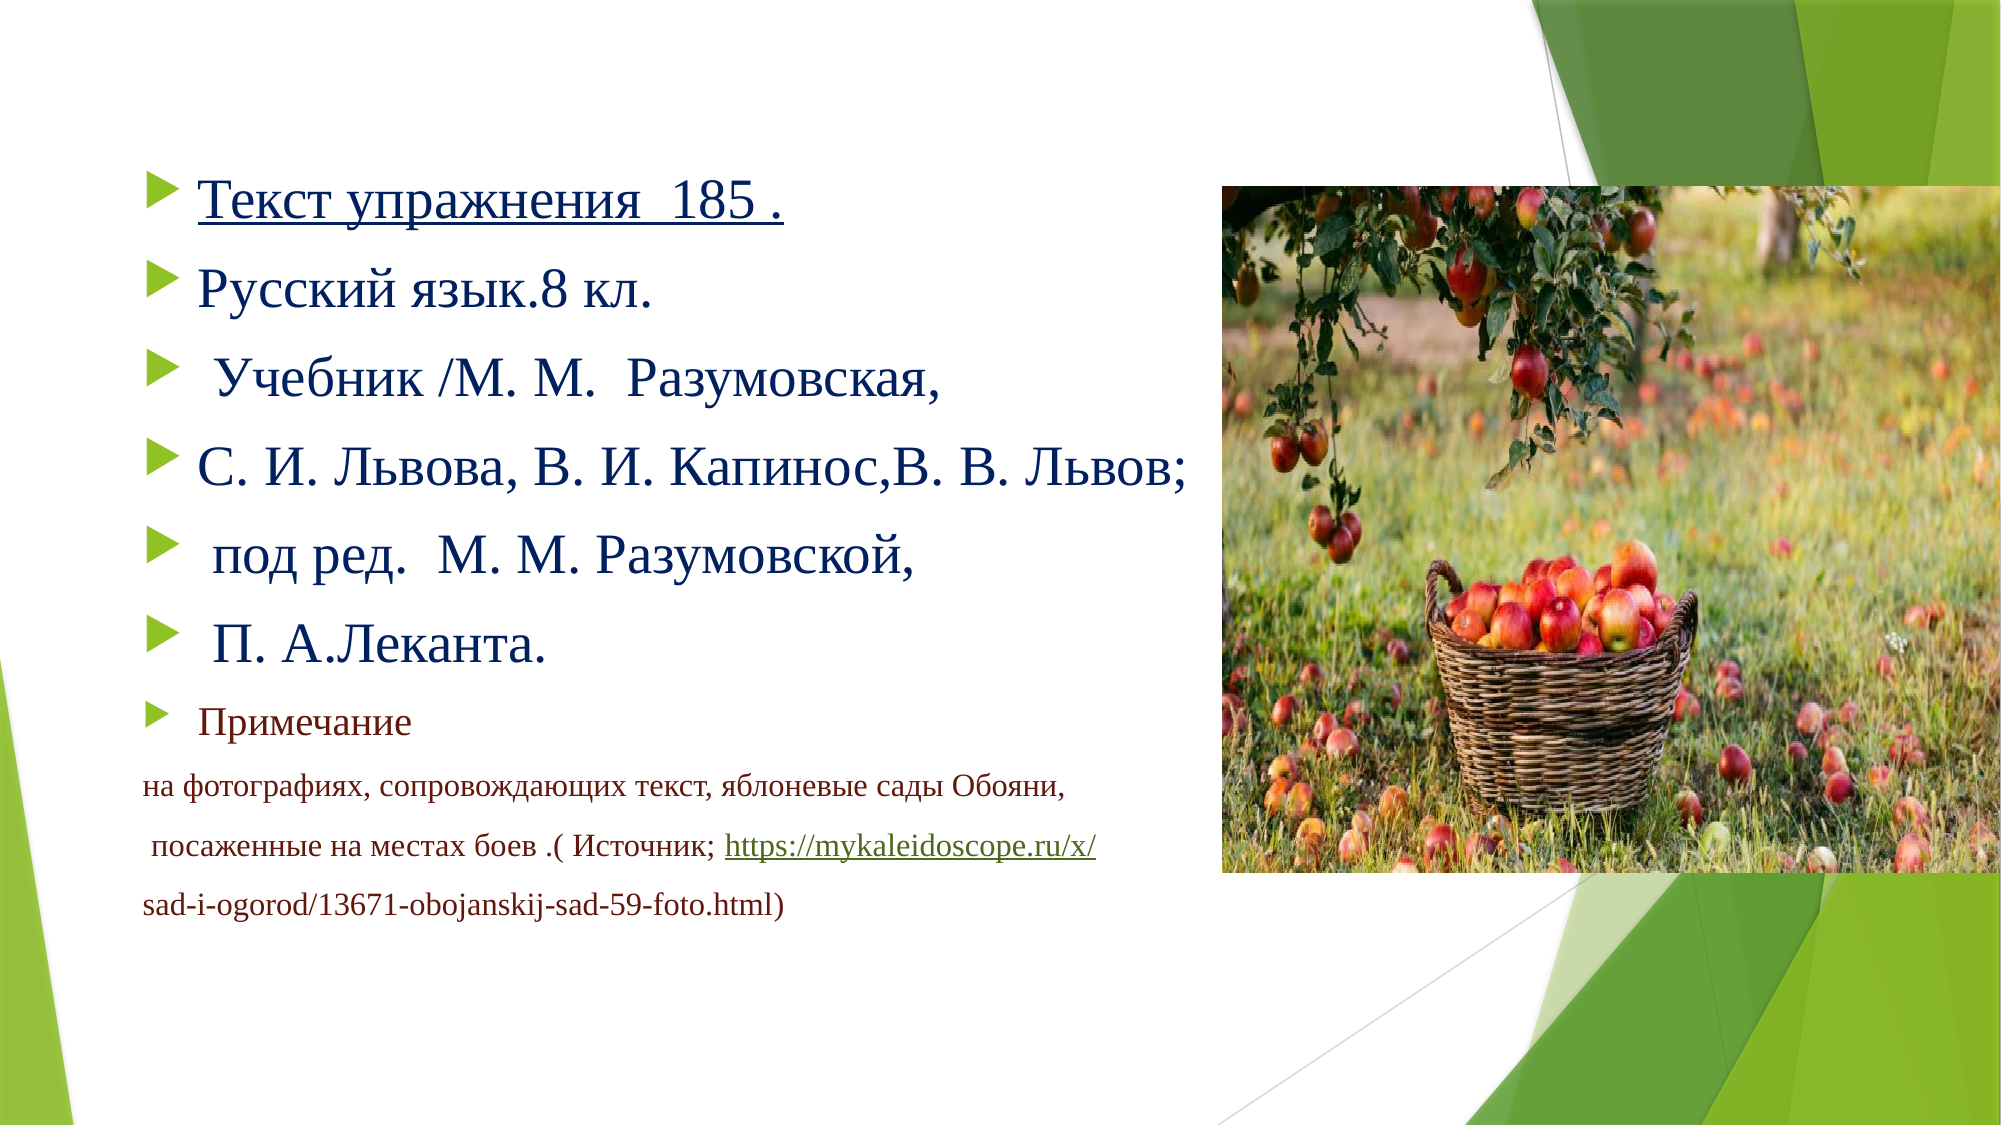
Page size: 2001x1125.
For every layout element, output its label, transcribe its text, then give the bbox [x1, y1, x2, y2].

list Текст упражнения 185 . Русский язык.8 кл. Учебник /М. М. Разумовская, С. И. Львова, В. И. Капинос,В. В. Львов; под ред. М. М. Разумовской, П. А.Леканта. Примечание на фотографиях, сопровождающих текст, яблоневые сады Обояни, посаженные на местах боев .( Источник; https://mykaleidoscope.ru/x/ sad-i-ogorod/13671-obojanskij-sad-59-foto.html) [127, 154, 1538, 937]
picture [1222, 185, 2000, 873]
